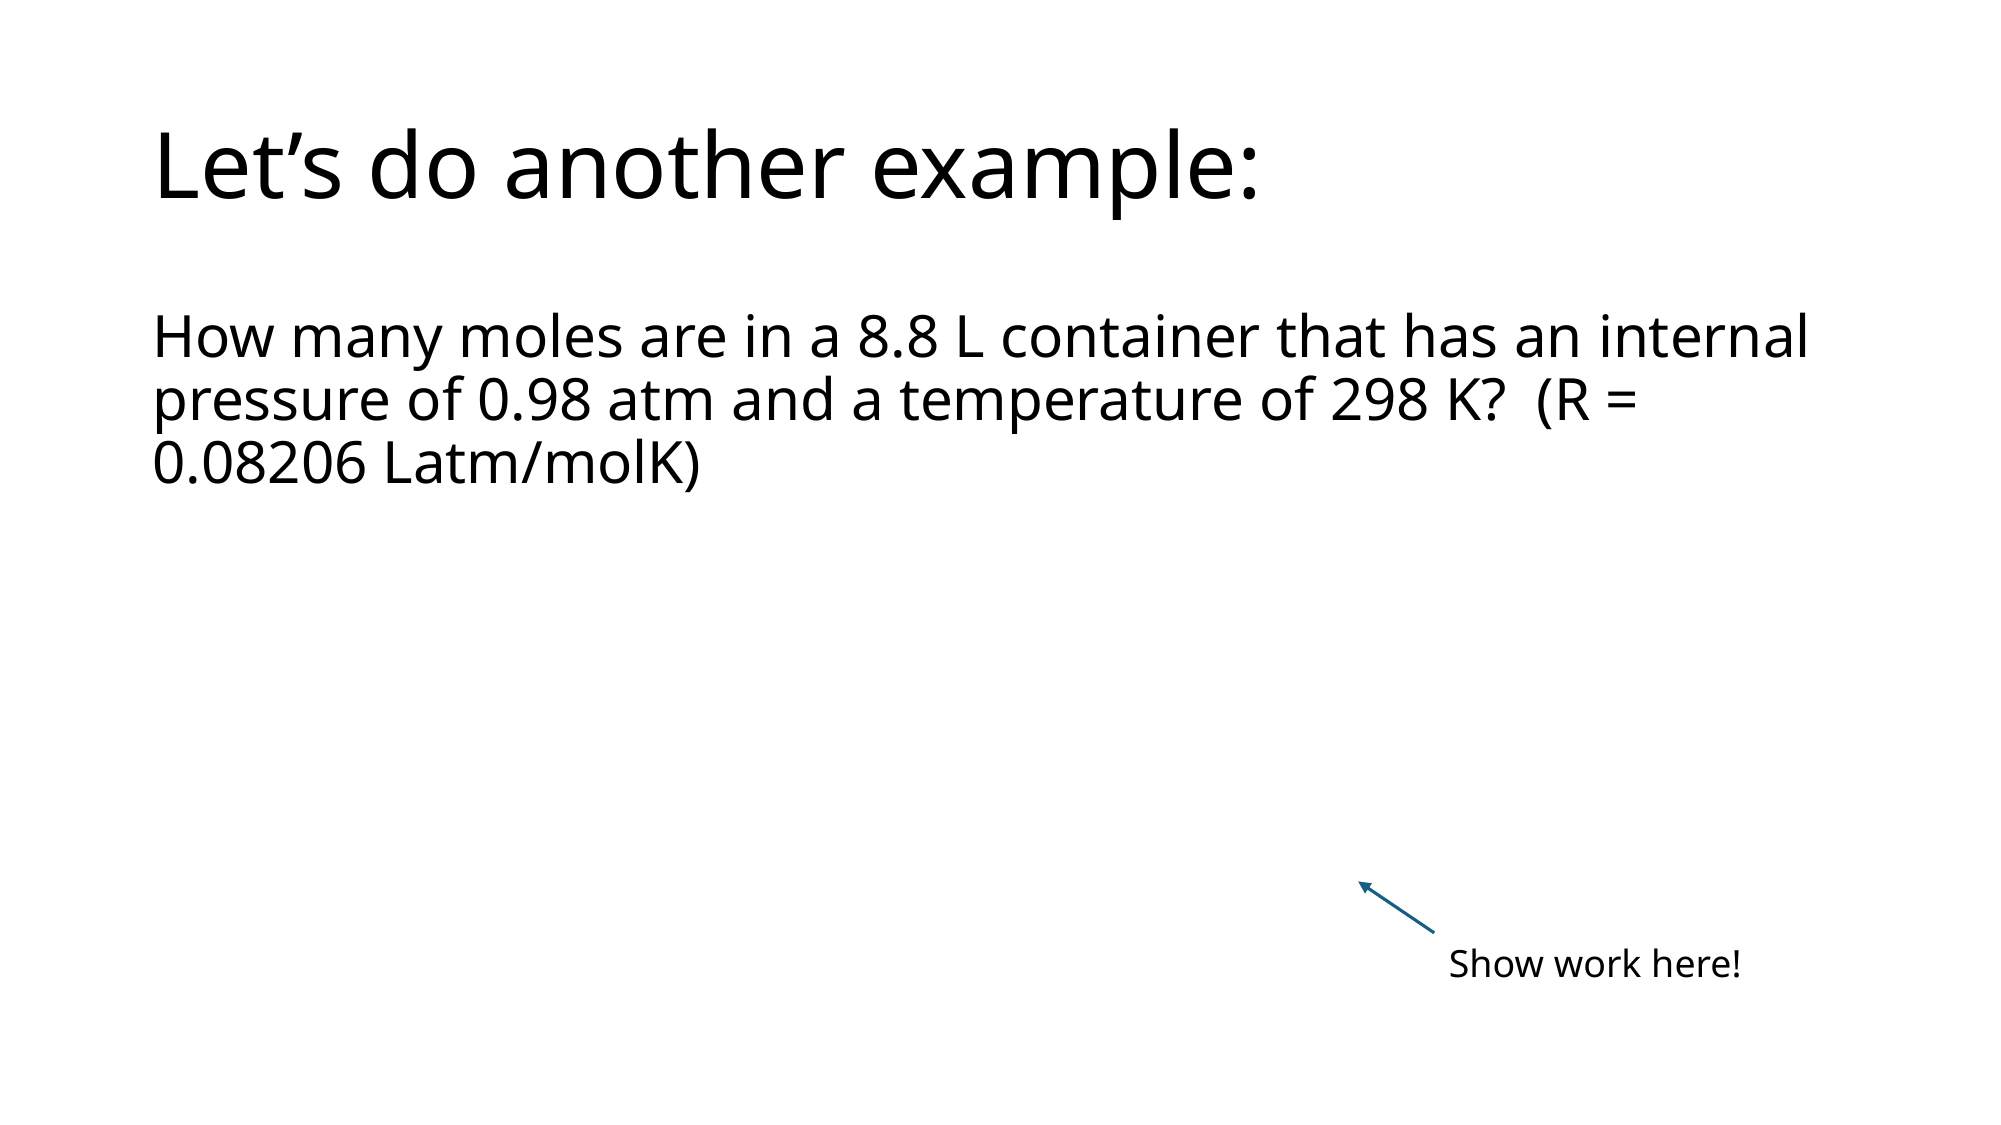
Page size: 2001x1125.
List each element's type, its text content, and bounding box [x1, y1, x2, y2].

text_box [1357, 880, 1435, 934]
title Let’s do another example: [137, 59, 1863, 278]
text_box Show work here! [1434, 932, 1915, 993]
list How many moles are in a 8.8 L container that has an internal pressure of 0.98 atm and a temperature of 298 K? (R = 0.08206 Latm/molK) [137, 299, 1863, 533]
